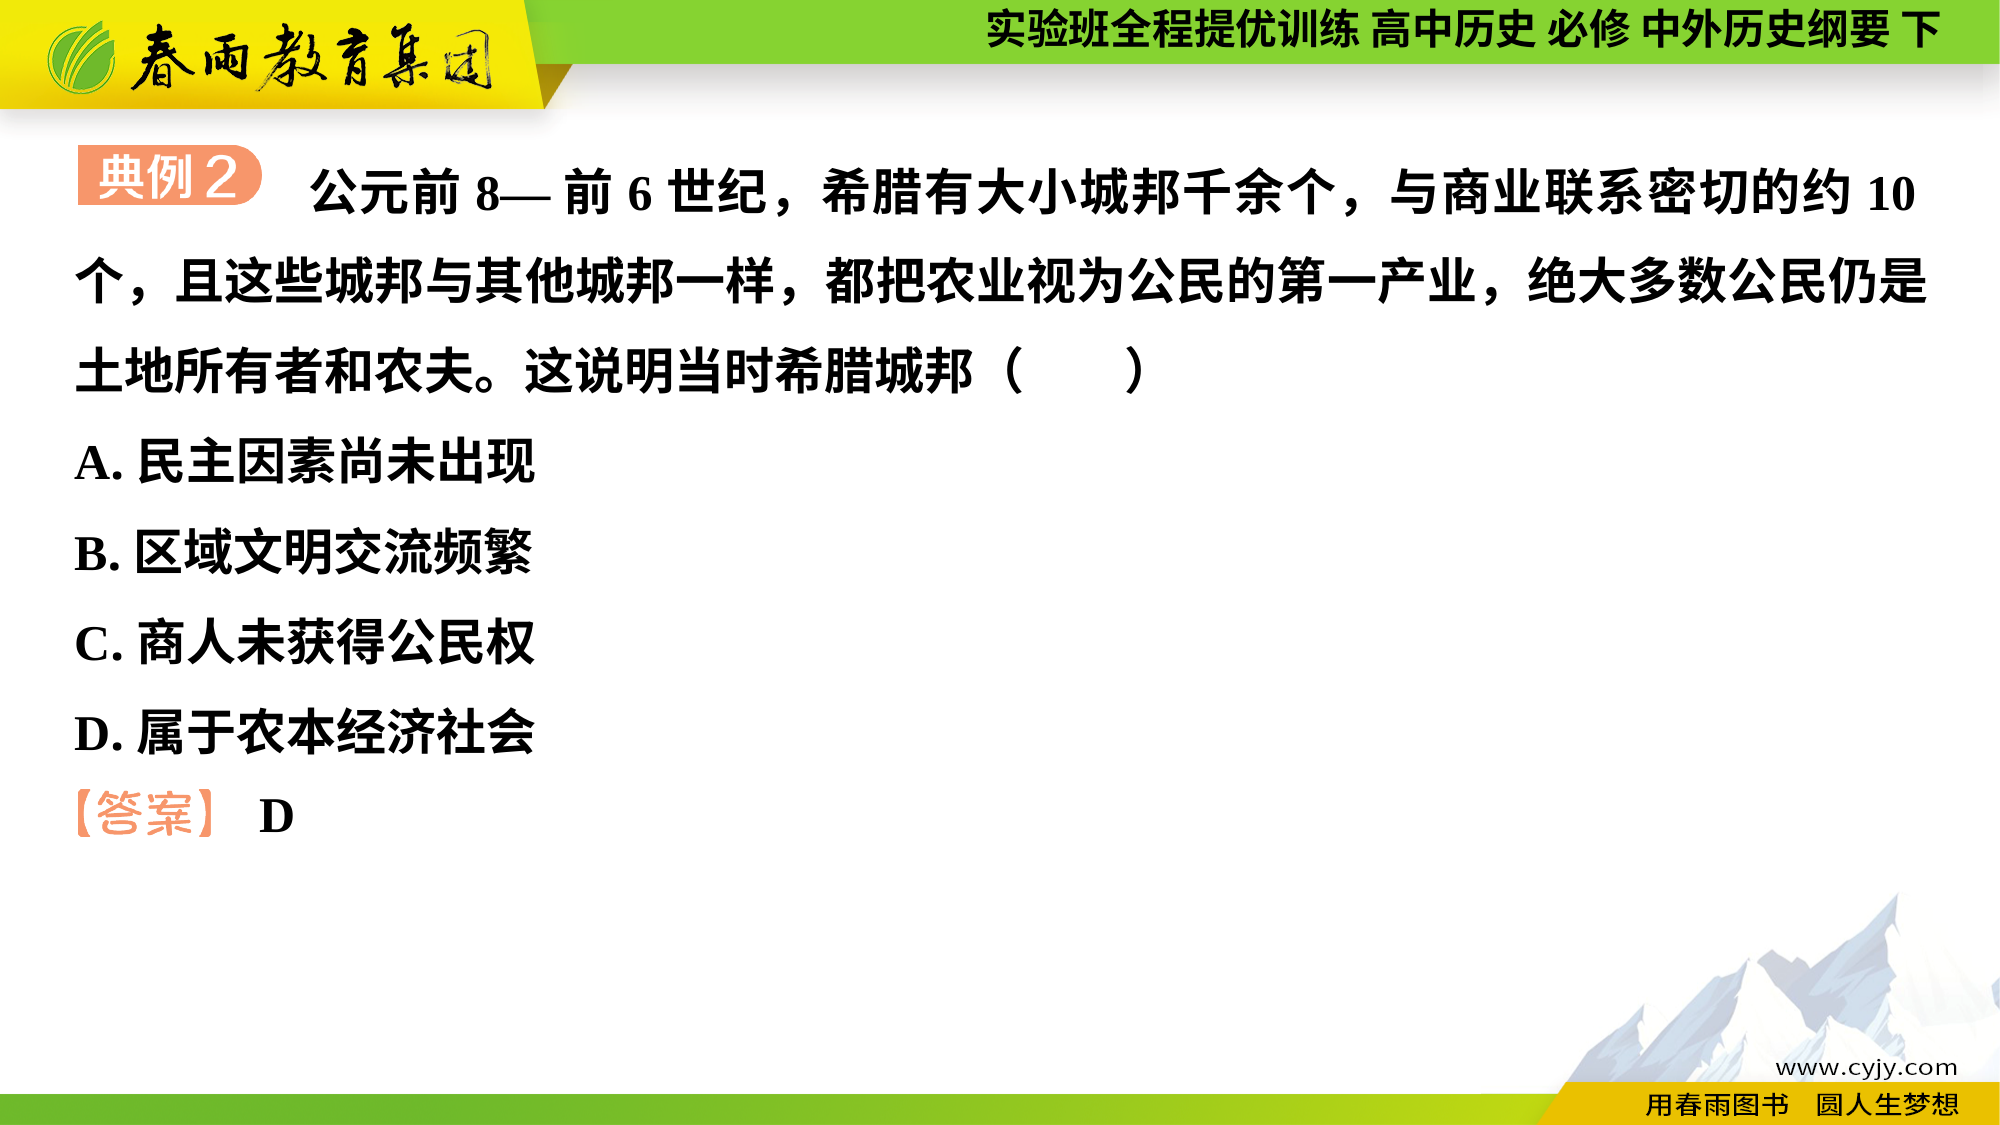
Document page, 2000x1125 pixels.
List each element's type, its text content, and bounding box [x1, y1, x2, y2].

picture [0, 0, 2000, 1125]
list 公元前8—前6世纪，希腊有大小城邦千余个，与商业联系密切的约10个，且这些城邦与其他城邦一样，都把农业视为公民的第一产业，绝大多数公民仍是土地所有者和农夫。这说明当时希腊城邦（ ） A.民主因素尚未出现 B.区域文明交流频繁 C.商人未获得公民权 D.属于农本经济社会 [59, 122, 1944, 774]
text_box D [244, 775, 311, 850]
